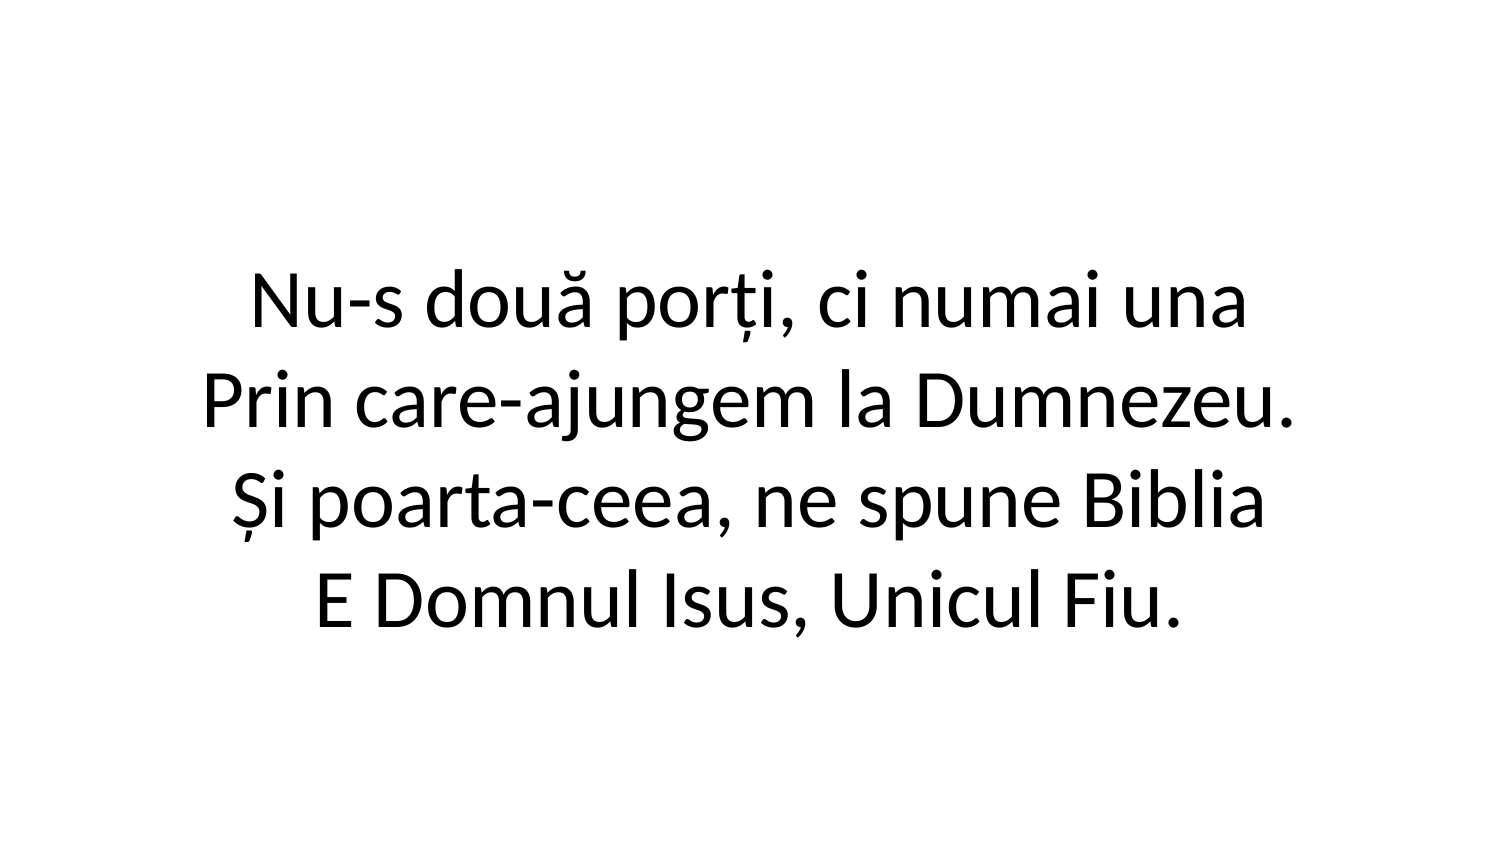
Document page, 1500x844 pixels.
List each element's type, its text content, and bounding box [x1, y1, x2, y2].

text_box Nu-s două porți, ci numai una Prin care-ajungem la Dumnezeu. Și poarta-ceea, ne spune Biblia E Domnul Isus, Unicul Fiu. [186, 192, 1314, 652]
